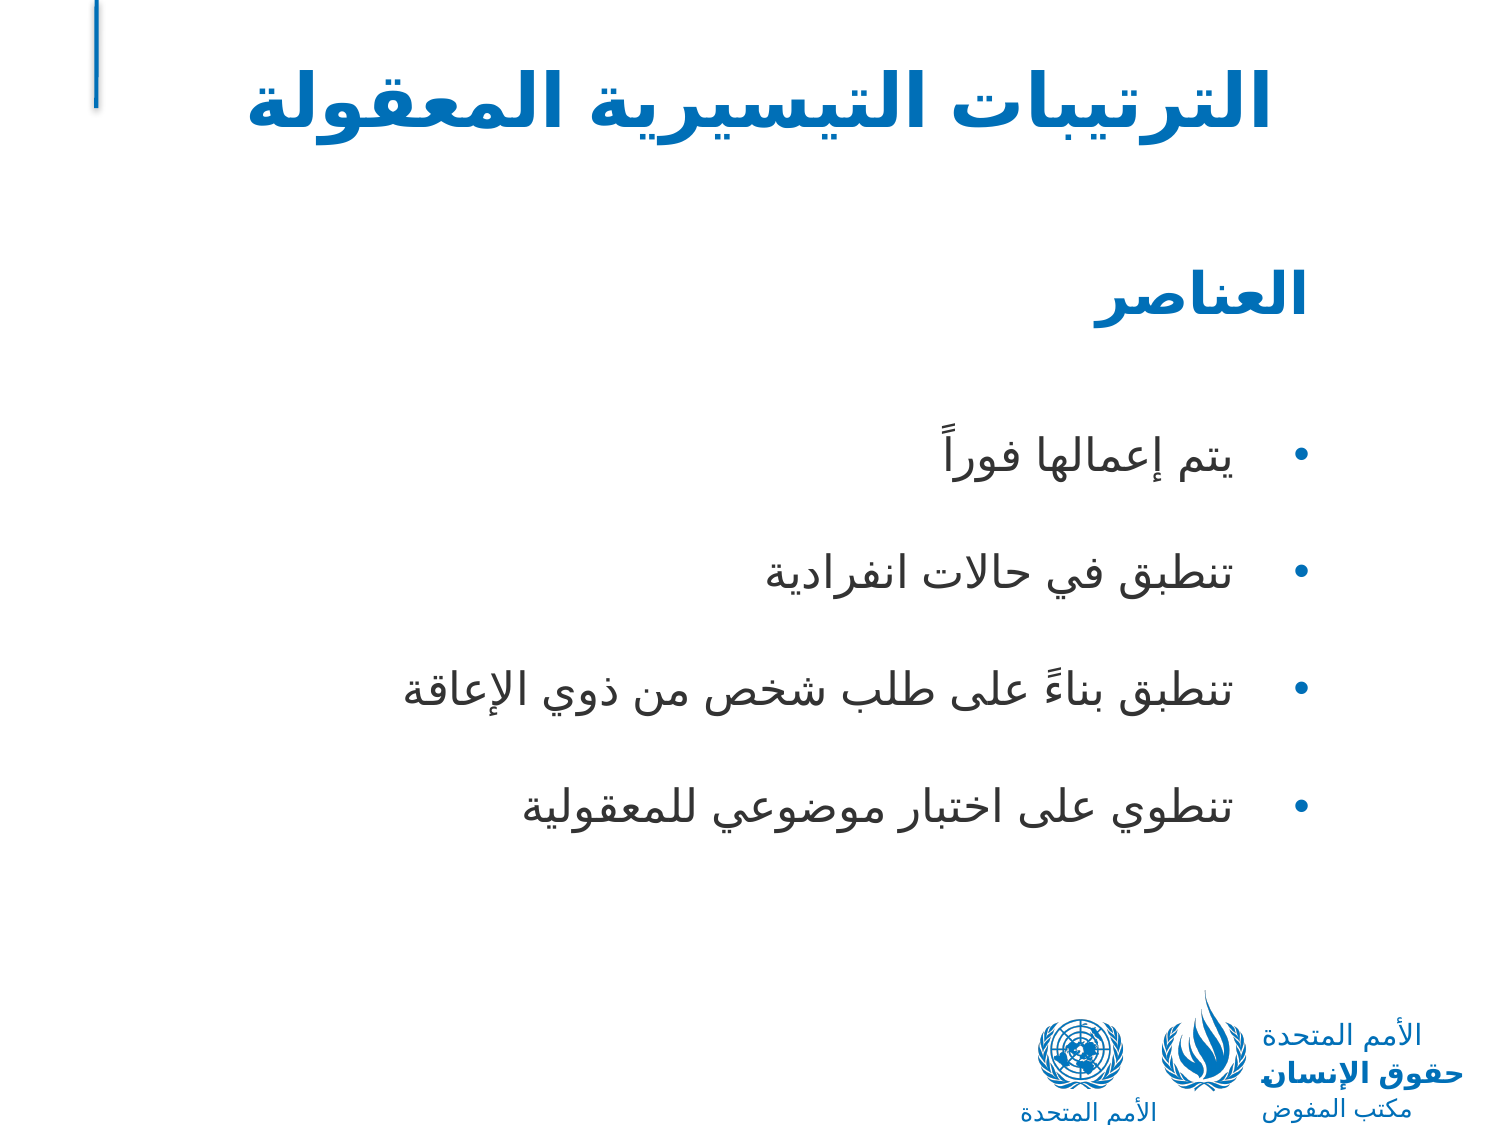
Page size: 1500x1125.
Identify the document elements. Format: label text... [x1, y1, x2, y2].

title الترتيبات التيسيرية المعقولة [64, 45, 1456, 224]
text_box العناصر يتم إعمالها فوراً تنطبق في حالات انفرادية تنطبق بناءً على طلب شخص من ذوي الإعاقة تنطوي على اختبار موضوعي للمعقولية [166, 256, 1325, 925]
text_box الأمم المتحدة [982, 1089, 1195, 1125]
text_box الأمم المتحدة حقوق الإنسان مكتب المفوض السامي [1246, 1009, 1500, 1098]
picture [1037, 990, 1457, 1107]
